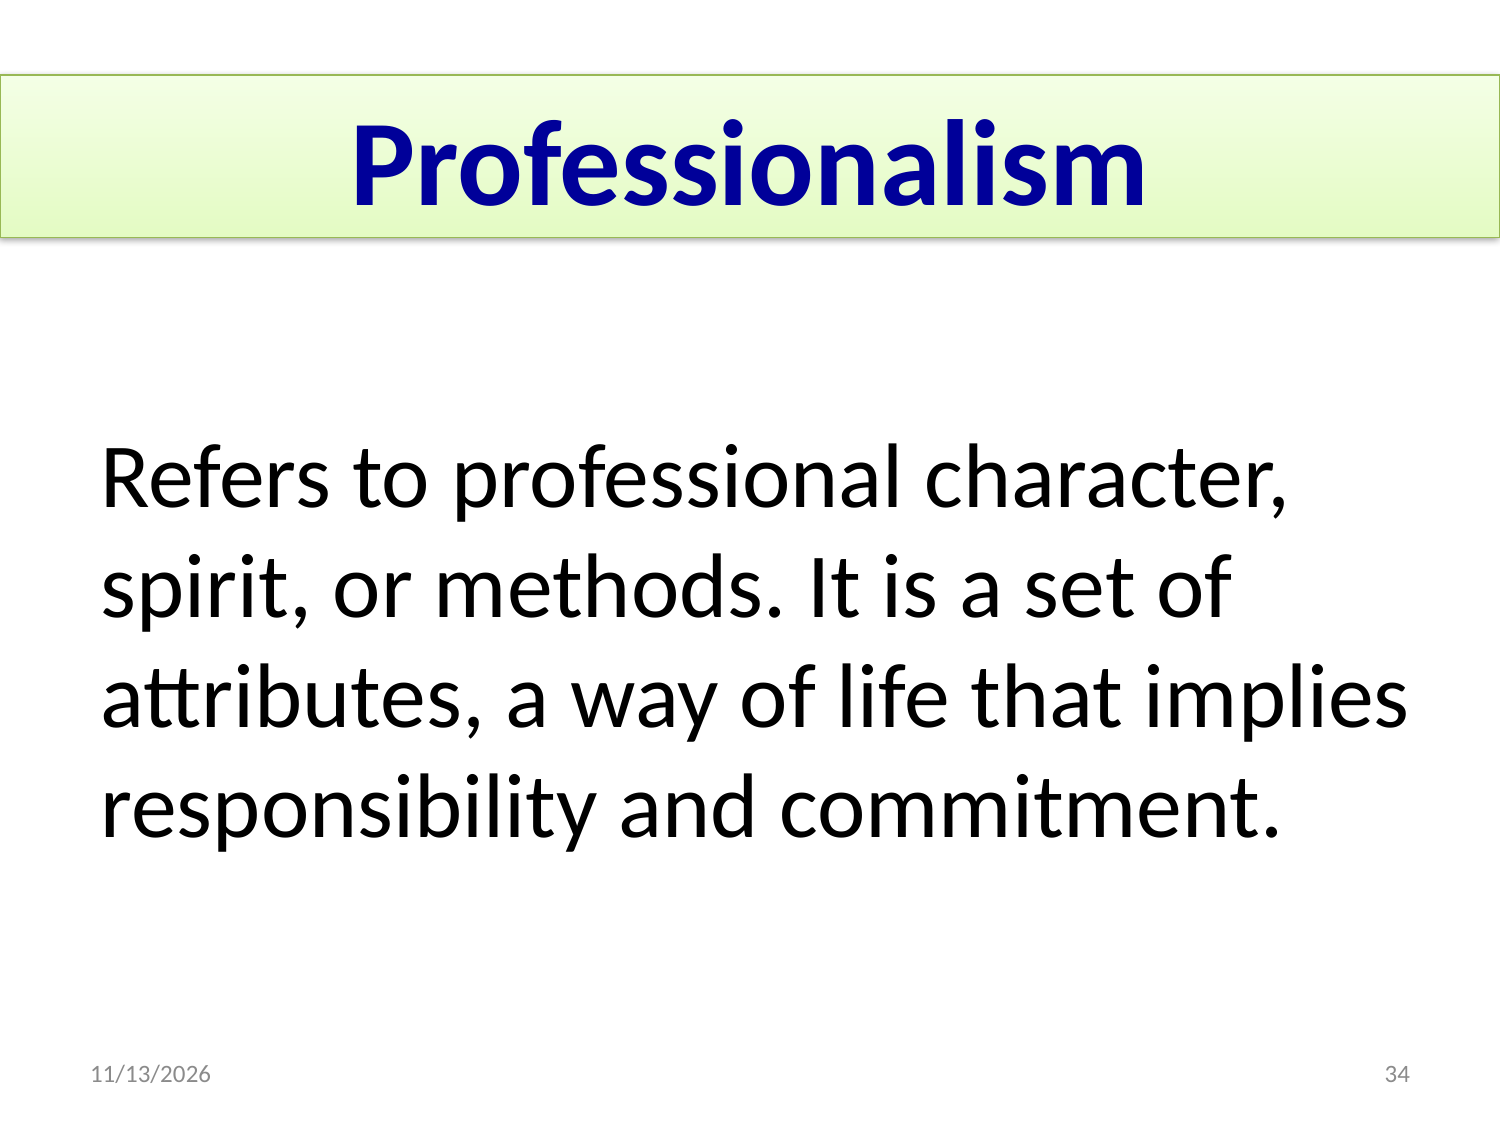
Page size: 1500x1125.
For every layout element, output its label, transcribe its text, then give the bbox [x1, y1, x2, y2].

list Refers to professional character, spirit, or methods. It is a set of attributes, a way of life that implies responsibility and commitment. [29, 408, 1447, 1059]
slide_number 34 [1074, 1042, 1425, 1103]
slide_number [75, 1042, 425, 1103]
title Professionalism [0, 74, 1500, 238]
